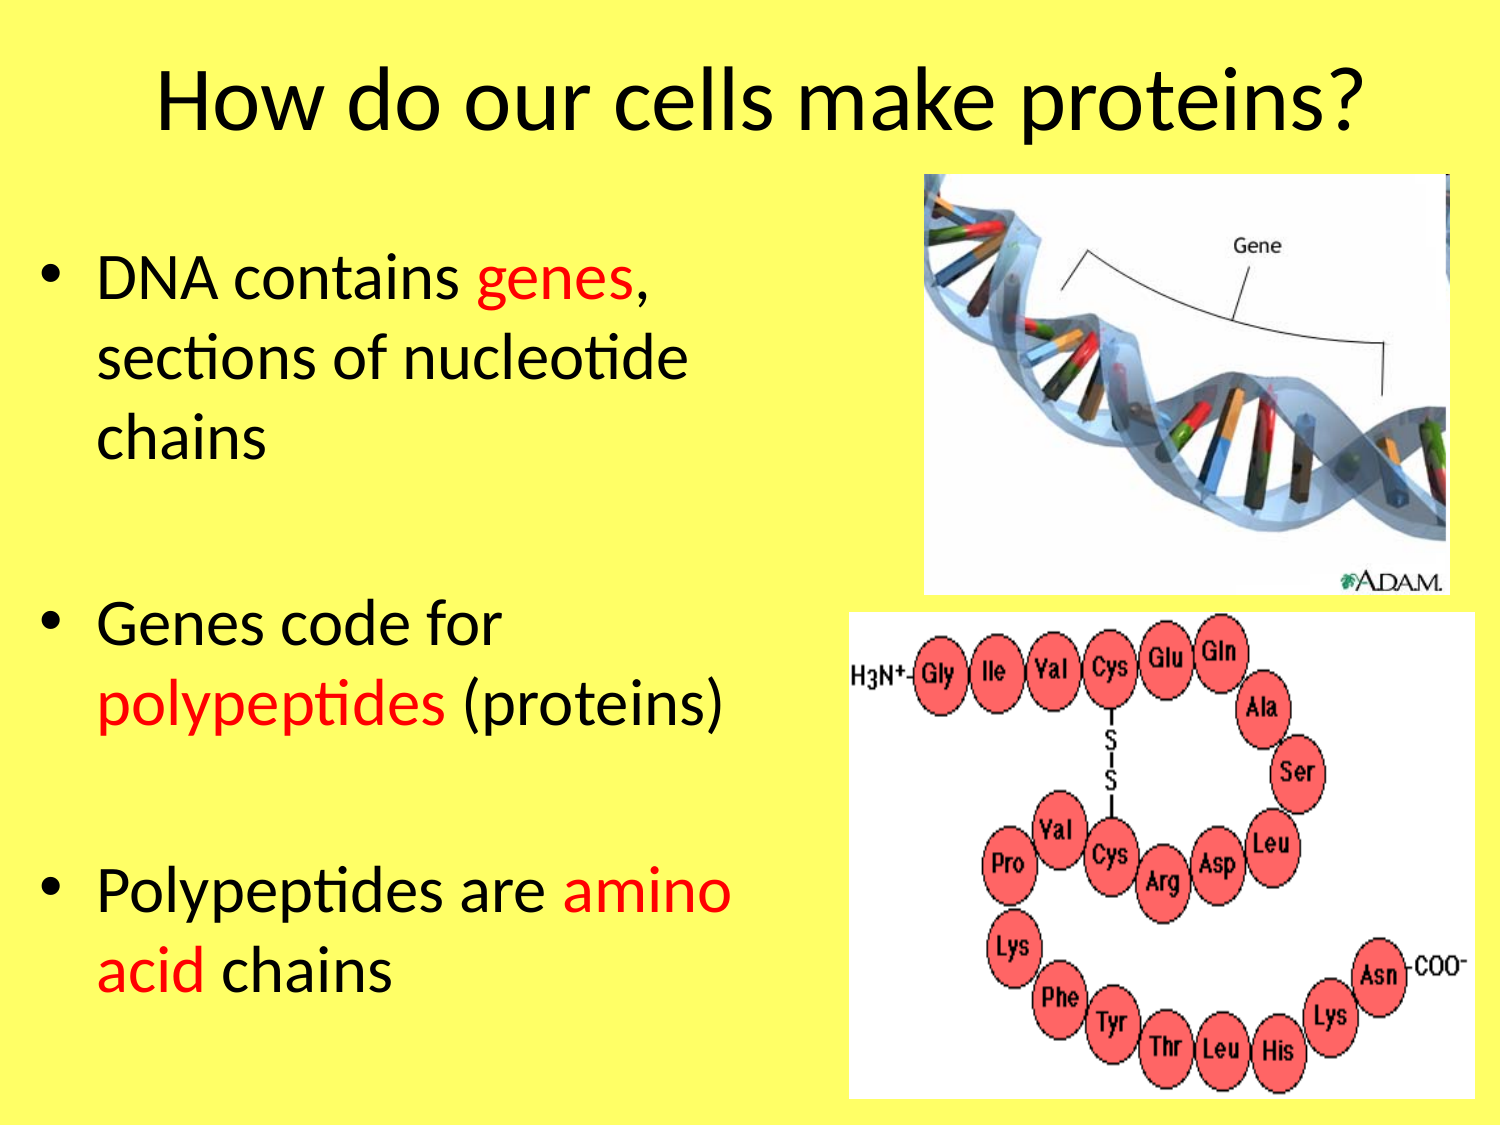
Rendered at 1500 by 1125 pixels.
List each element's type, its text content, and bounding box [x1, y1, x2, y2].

text_box A [161, 968, 166, 991]
text_box A [131, 968, 154, 992]
title How do our cells make proteins? [87, 0, 1438, 188]
text_box A [371, 968, 390, 992]
list DNA contains genes, sections of nucleotide chains Genes code for polypeptides (proteins) Polypeptides are amino acid chains [24, 224, 776, 968]
text_box A [224, 968, 247, 992]
text_box A [337, 968, 342, 991]
text_box A [99, 968, 123, 992]
picture [849, 612, 1476, 1100]
text_box A [254, 968, 259, 991]
text_box A [321, 968, 326, 991]
picture [924, 174, 1451, 596]
text_box A [174, 968, 201, 992]
text_box A [275, 968, 279, 991]
text_box A [287, 968, 311, 992]
text_box A [358, 968, 362, 991]
